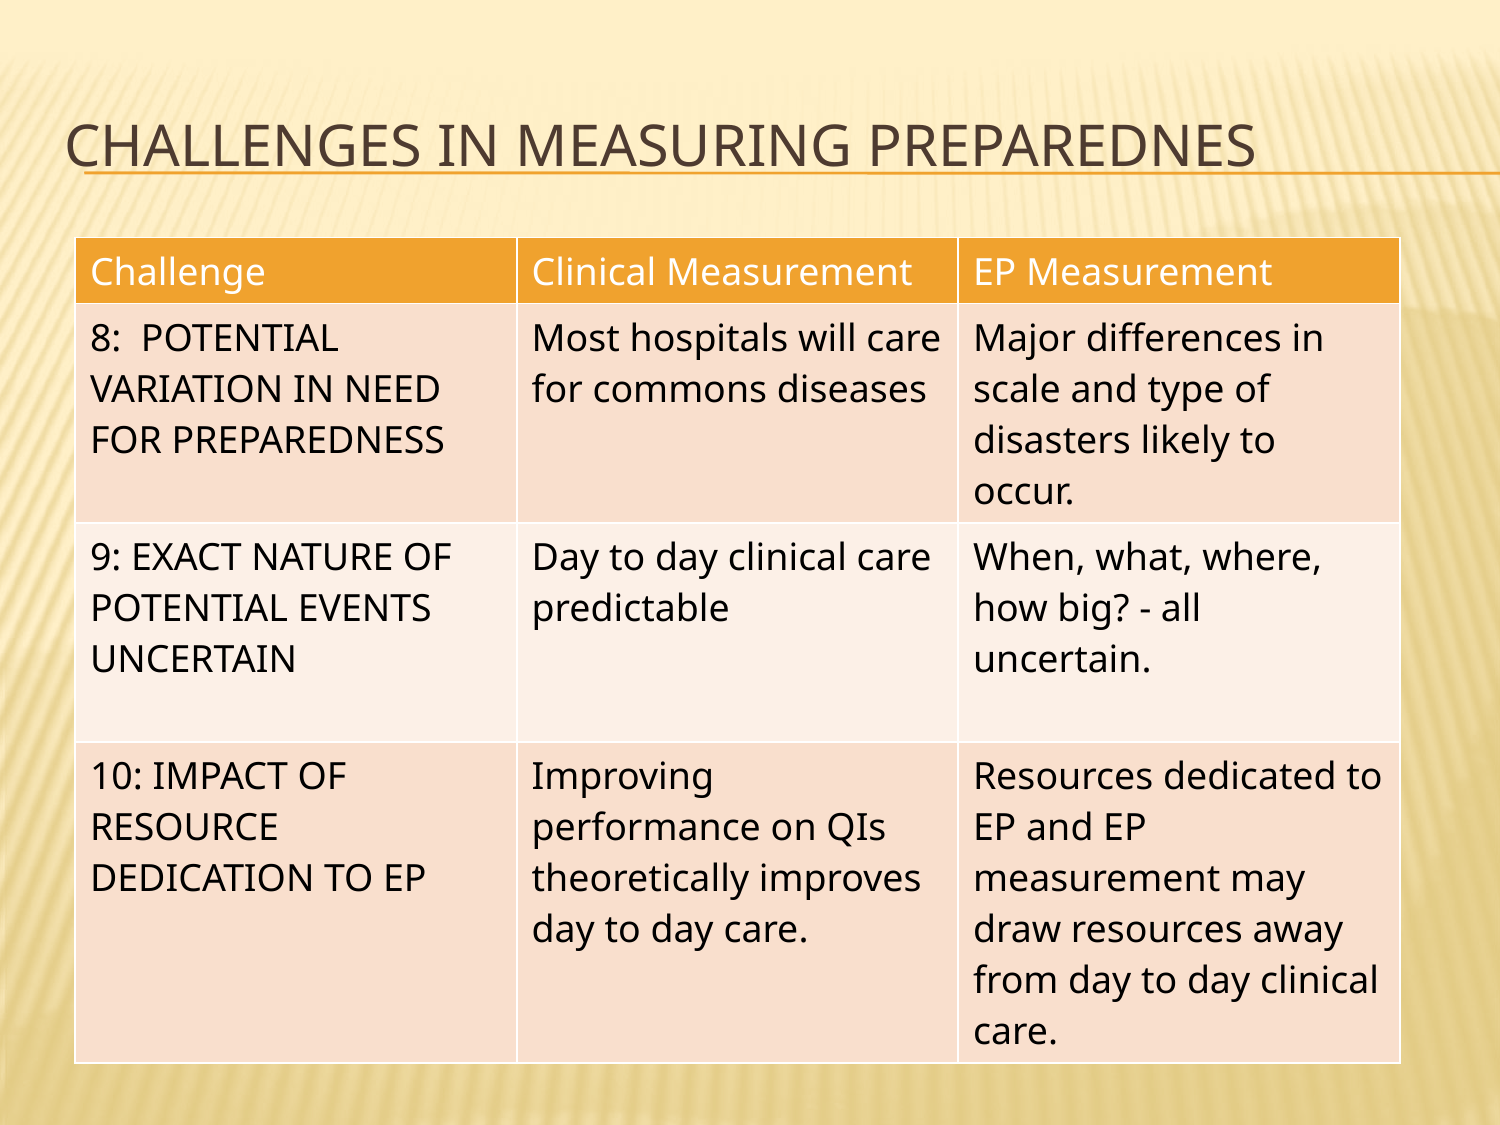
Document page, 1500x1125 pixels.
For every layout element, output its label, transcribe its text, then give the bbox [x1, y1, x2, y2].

table_cell When, what, where, how big? - all uncertain. [959, 524, 1399, 741]
table_cell Most hospitals will care for commons diseases [518, 304, 957, 522]
table_header Challenge [76, 238, 516, 303]
table_header EP Measurement [959, 238, 1399, 303]
table_cell Improving performance on QIs theoretically improves day to day care. [518, 743, 957, 1062]
table_cell 9: EXACT NATURE OF POTENTIAL EVENTS UNCERTAIN [76, 524, 516, 741]
table_cell 10: IMPACT OF RESOURCE DEDICATION TO EP [76, 743, 516, 1062]
table_header Clinical Measurement [518, 238, 957, 303]
table_cell Resources dedicated to EP and EP measurement may draw resources away from day to day clinical care. [959, 743, 1399, 1062]
table_cell 8: POTENTIAL VARIATION IN NEED FOR PREPAREDNESS [76, 304, 516, 522]
table_cell Day to day clinical care predictable [518, 524, 957, 741]
table_cell Major differences in scale and type of disasters likely to occur. [959, 304, 1399, 522]
title Challenges in Measuring Preparednes [49, 75, 1475, 213]
